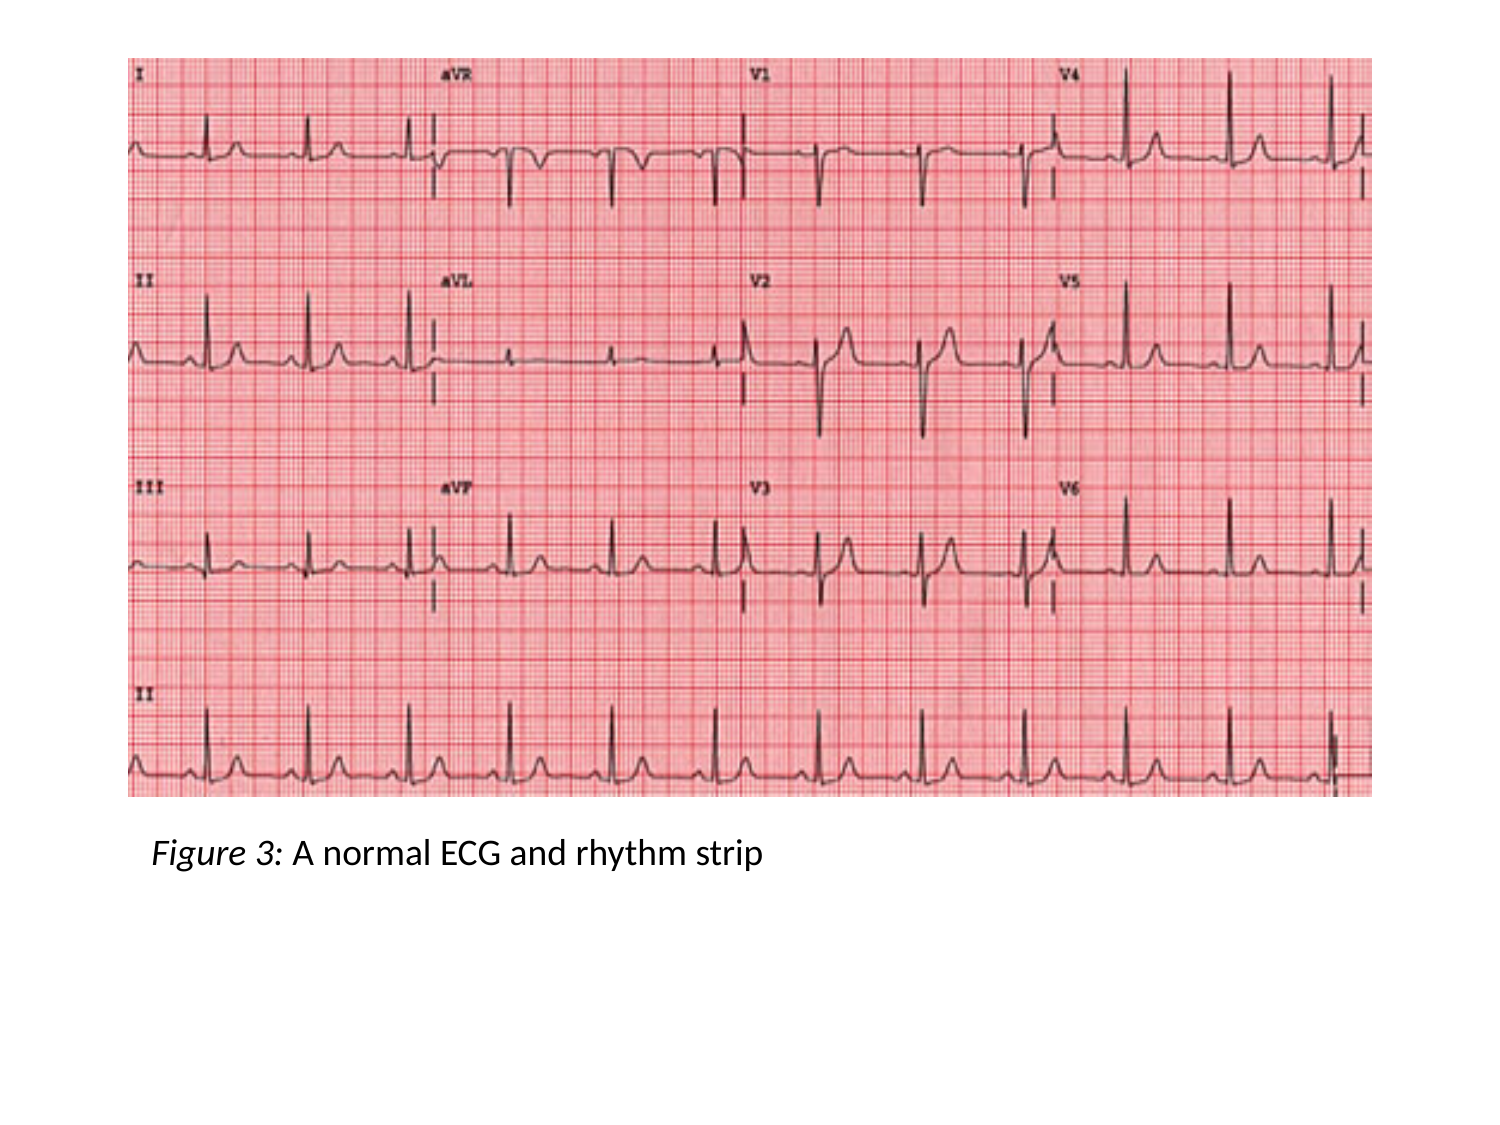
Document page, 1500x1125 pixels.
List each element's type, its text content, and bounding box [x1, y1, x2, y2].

text_box Figure 3: A normal ECG and rhythm strip [128, 820, 779, 880]
picture [128, 58, 1372, 798]
